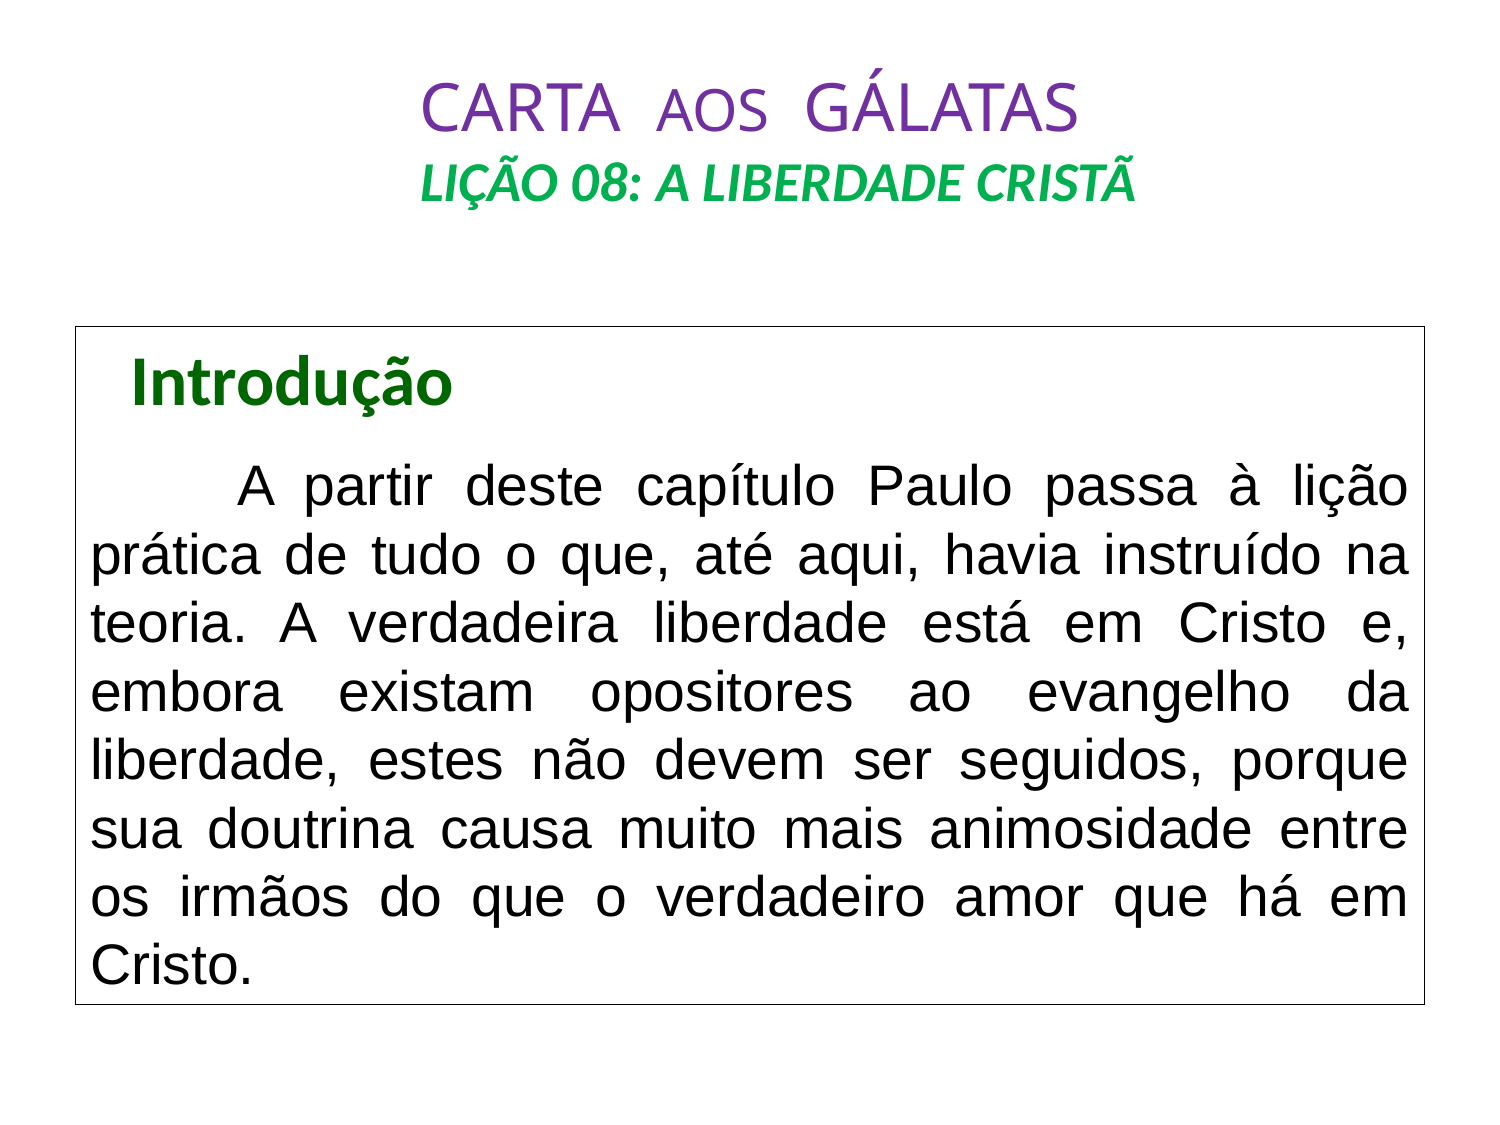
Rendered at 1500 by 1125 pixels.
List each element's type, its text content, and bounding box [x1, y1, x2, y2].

title CARTA AOS GÁLATAS LIÇÃO 08: A LIBERDADE CRISTÃ [75, 45, 1425, 233]
list Introdução A partir deste capítulo Paulo passa à lição prática de tudo o que, até aqui, havia instruído na teoria. A verdadeira liberdade está em Cristo e, embora existam opositores ao evangelho da liberdade, estes não devem ser seguidos, porque sua doutrina causa muito mais animosidade entre os irmãos do que o verdadeiro amor que há em Cristo. [75, 326, 1425, 1005]
